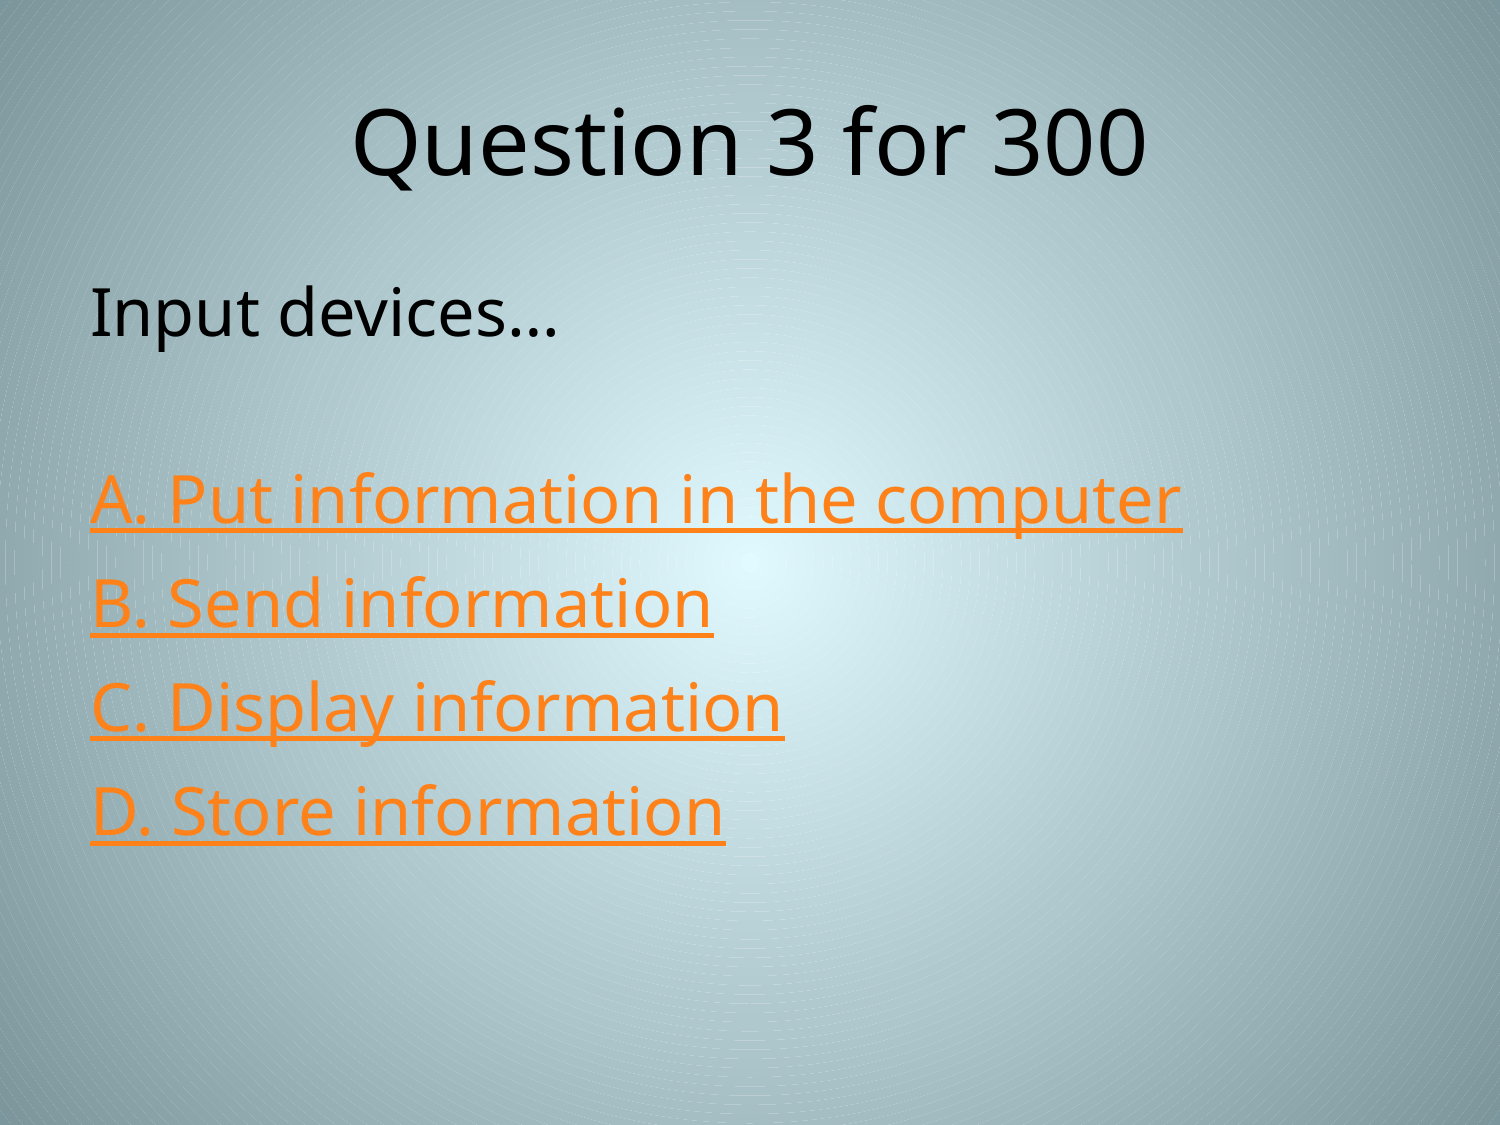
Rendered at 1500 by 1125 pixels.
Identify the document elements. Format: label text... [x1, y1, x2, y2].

title Question 3 for 300 [75, 45, 1425, 233]
list Input devices… A. Put information in the computer B. Send information C. Display information D. Store information [75, 262, 1425, 1005]
